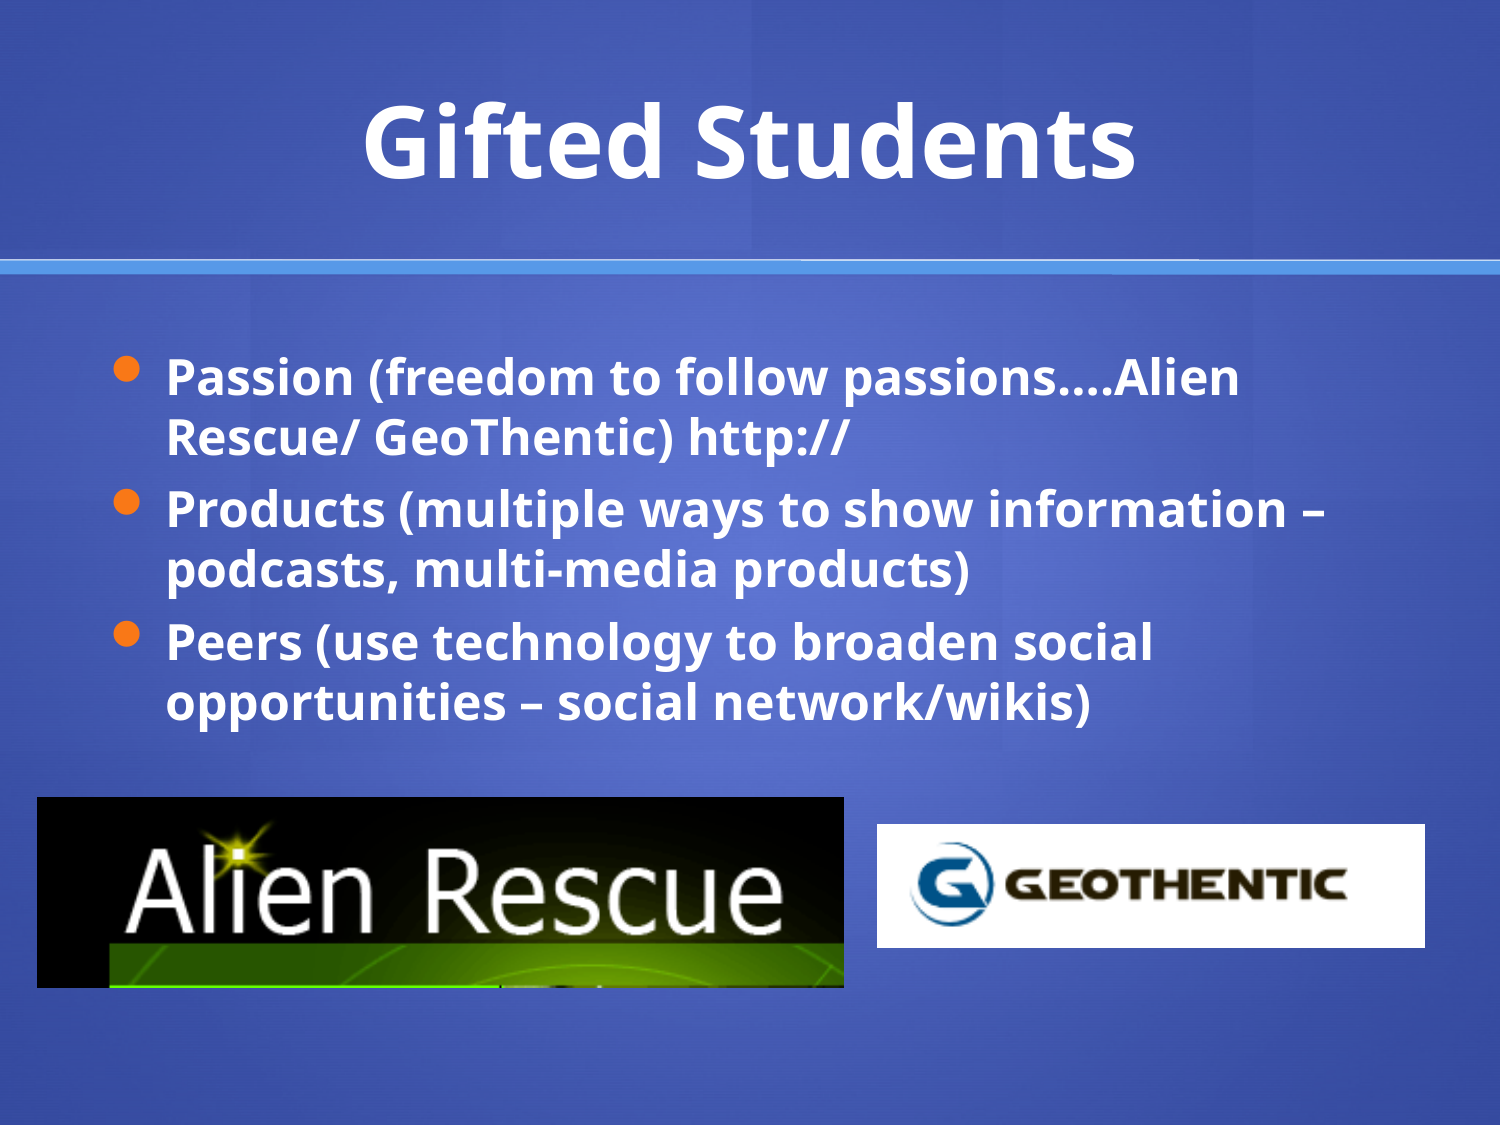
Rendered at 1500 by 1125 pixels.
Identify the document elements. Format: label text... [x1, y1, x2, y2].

list Passion (freedom to follow passions….Alien Rescue/ GeoThentic) http:// Products (multiple ways to show information – podcasts, multi-media products) Peers (use technology to broaden social opportunities – social network/wikis) [37, 337, 1463, 988]
title Gifted Students [75, 45, 1425, 233]
picture [36, 796, 845, 989]
picture [875, 823, 1426, 949]
